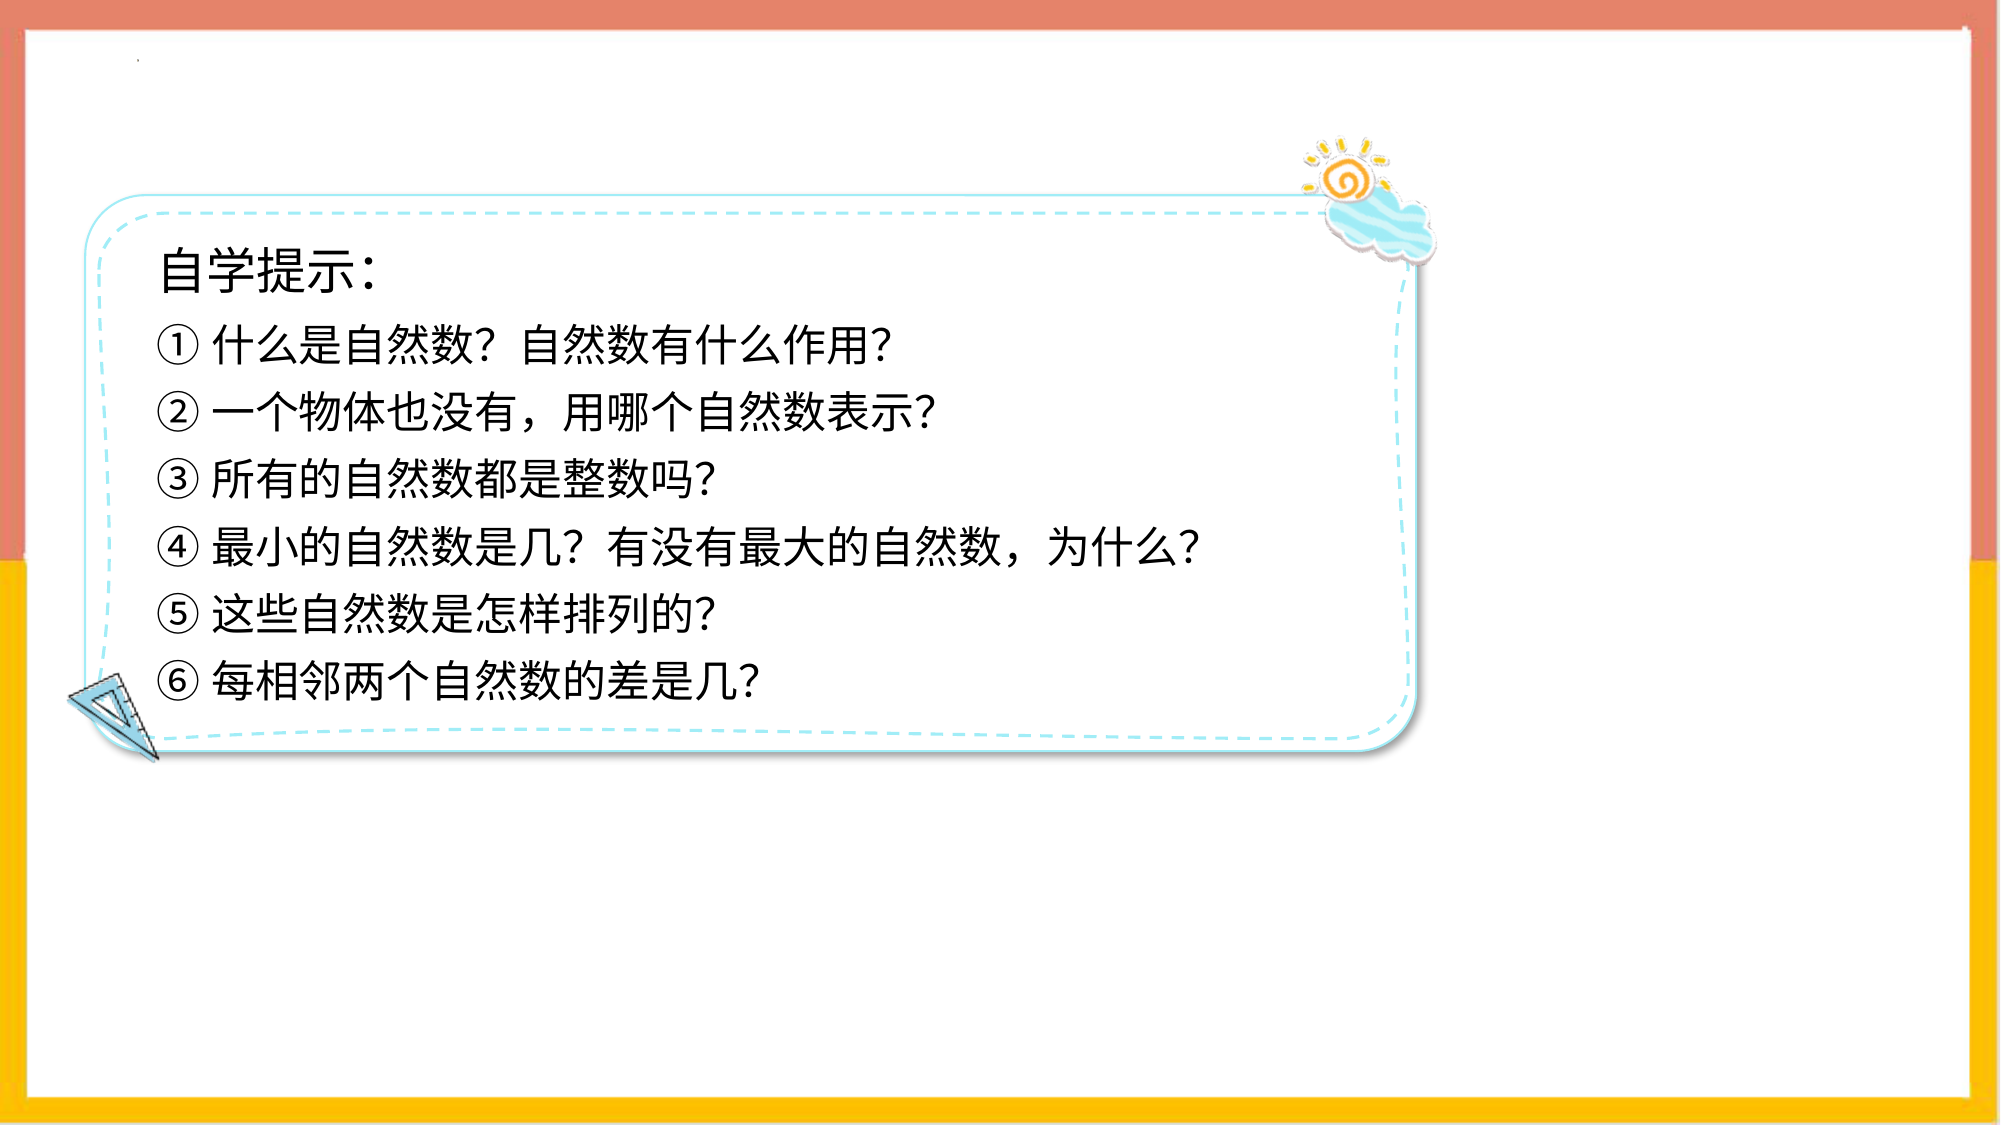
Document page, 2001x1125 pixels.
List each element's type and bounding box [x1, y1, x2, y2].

picture [0, 0, 2001, 1125]
text_box [70, 149, 1453, 770]
